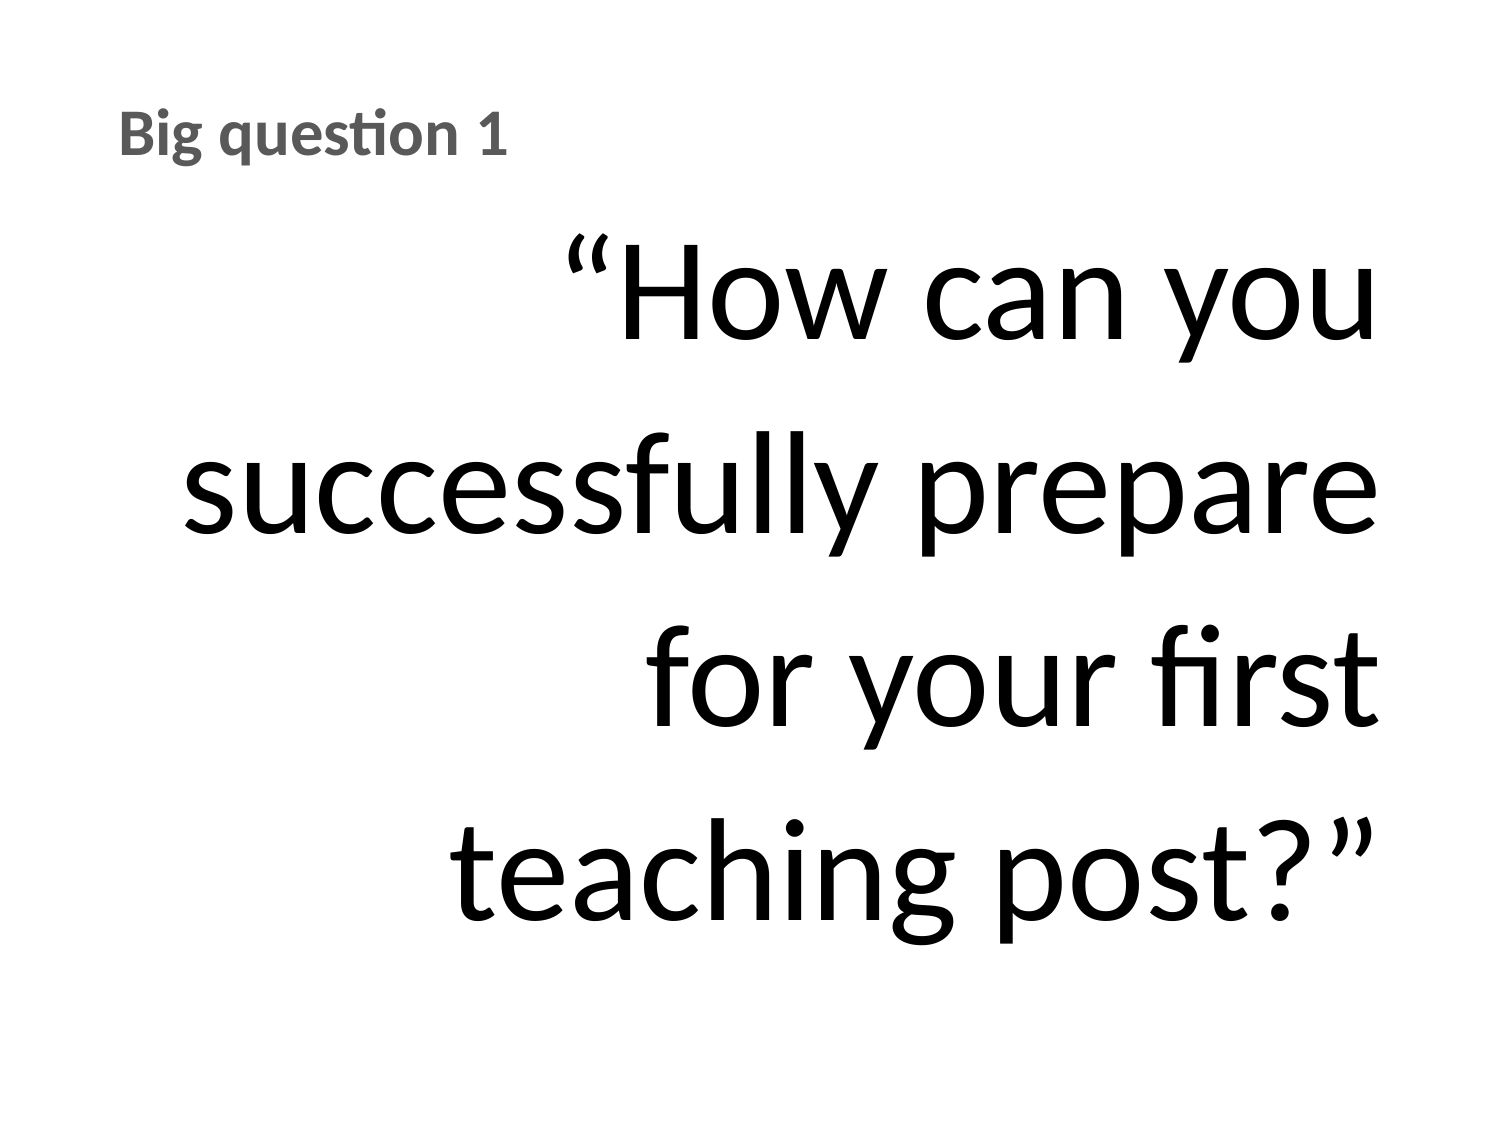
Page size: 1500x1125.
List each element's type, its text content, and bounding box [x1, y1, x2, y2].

list “How can you successfully prepare for your first teaching post?” [103, 165, 1397, 957]
title Big question 1 [103, 59, 1397, 165]
